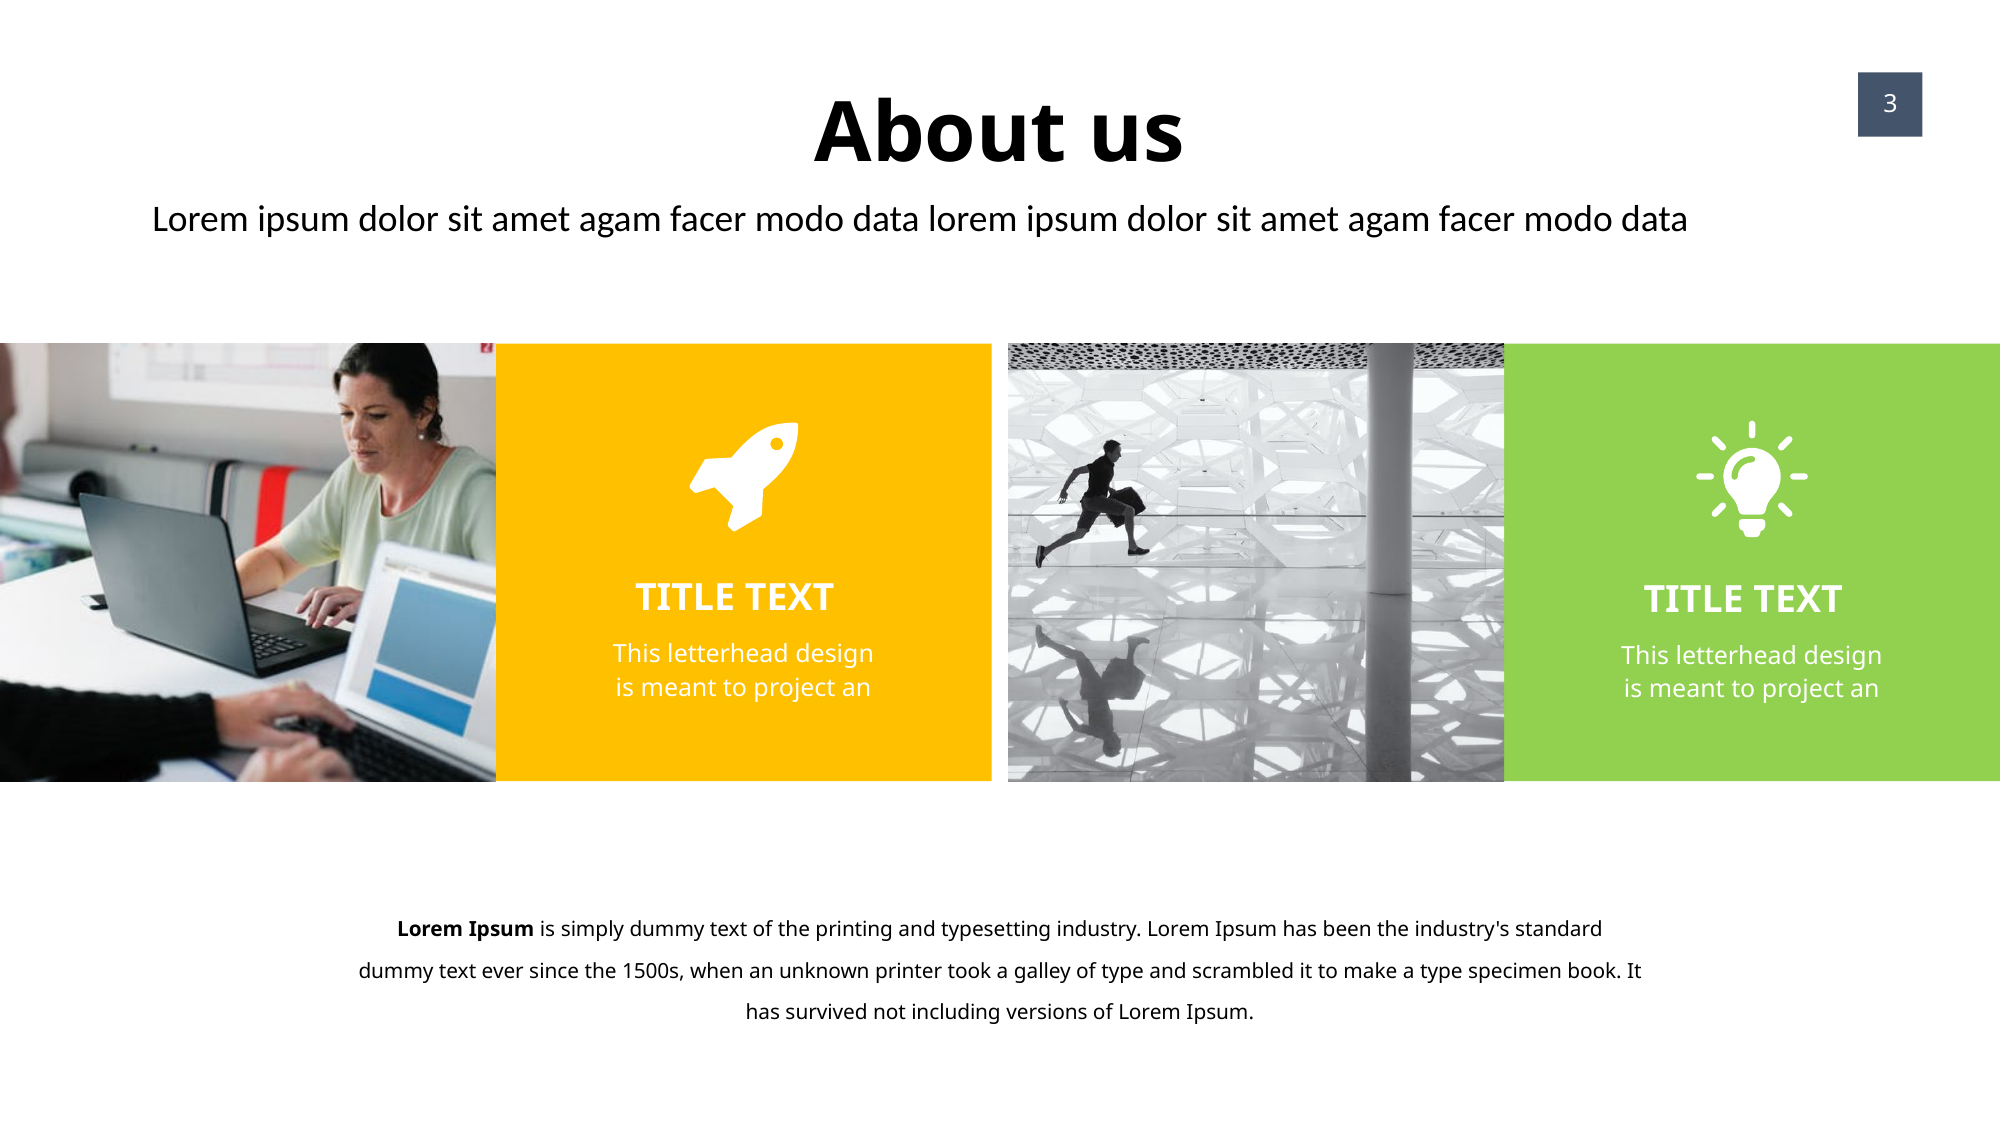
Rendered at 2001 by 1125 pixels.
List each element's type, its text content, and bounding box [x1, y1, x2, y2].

text_box [496, 343, 993, 782]
text_box Lorem Ipsum is simply dummy text of the printing and typesetting industry. Lorem Ipsum has been the industry's standard dummy text ever since the 1500s, when an unknown printer took a galley of type and scrambled it to make a type specimen book. It has survived not including versions of Lorem Ipsum. [343, 891, 1657, 1032]
text_box [1505, 343, 2000, 782]
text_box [1612, 420, 1892, 705]
title About us [137, 227, 1863, 237]
picture [1008, 343, 1505, 782]
title About us [137, 33, 1863, 186]
slide_number 3 [1863, 78, 1927, 130]
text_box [604, 422, 883, 703]
picture [0, 343, 496, 782]
subtitle Lorem ipsum dolor sit amet agam facer modo data lorem ipsum dolor sit amet agam facer modo data [137, 186, 1863, 227]
